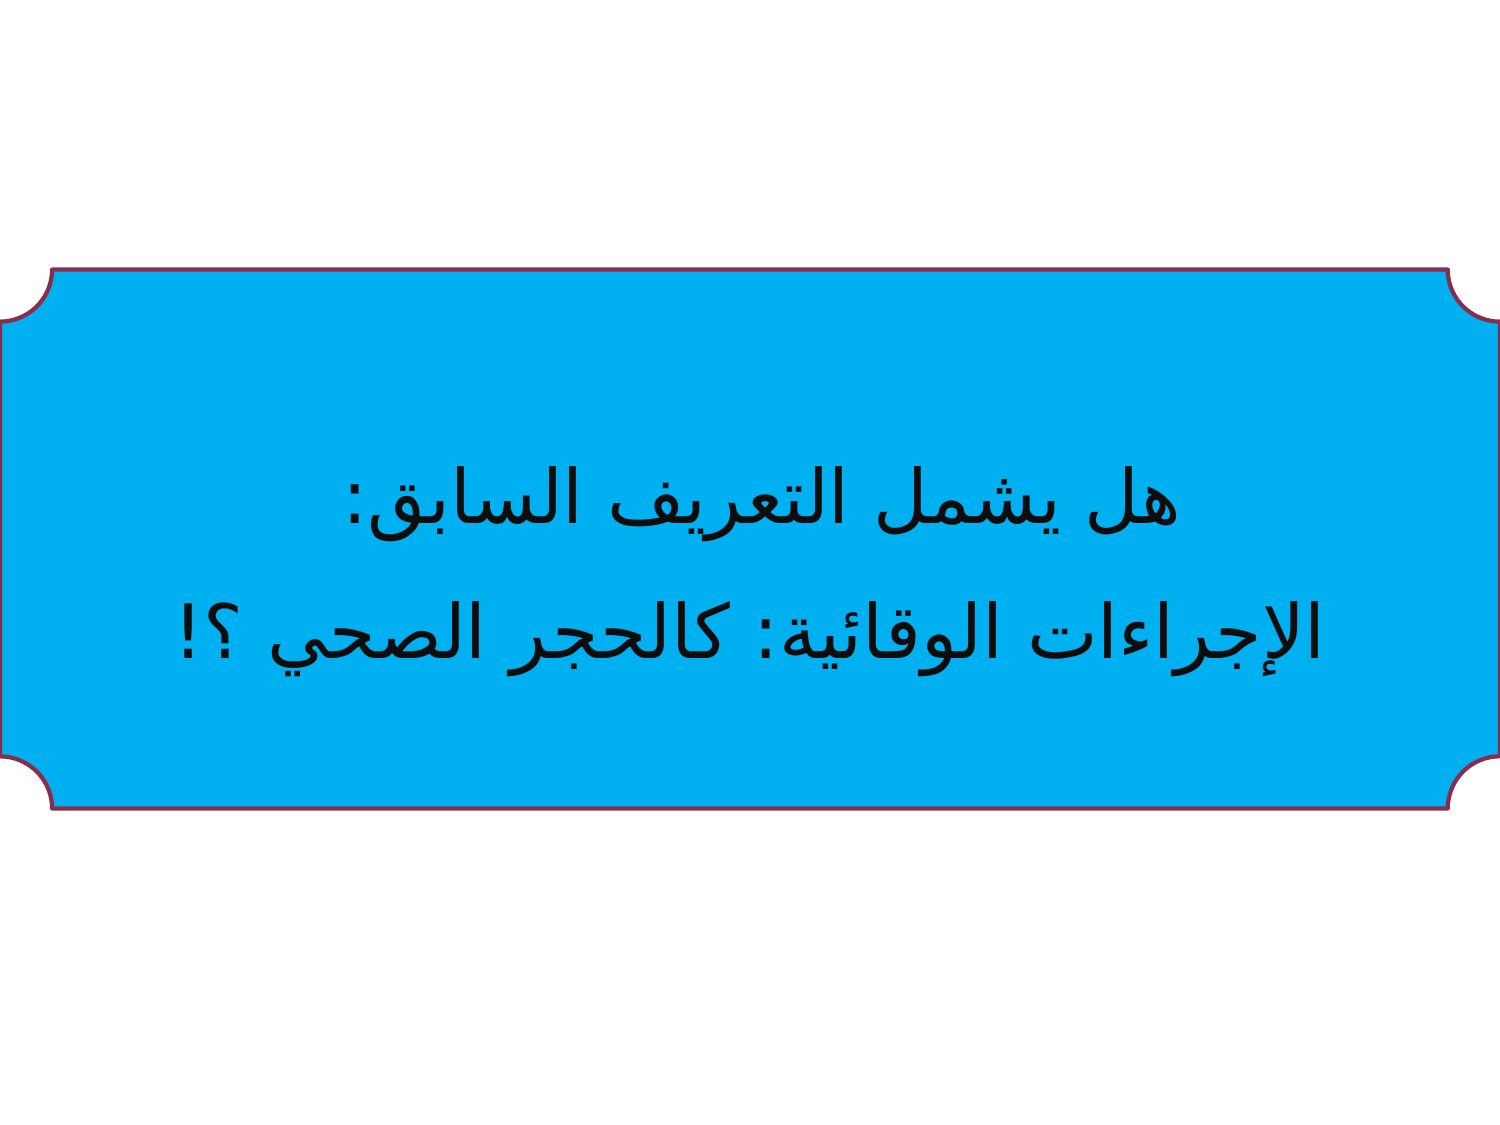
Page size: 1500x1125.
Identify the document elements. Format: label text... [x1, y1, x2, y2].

text_box هل يشمل التعريف السابق: الإجراءات الوقائية: كالحجر الصحي ؟! [0, 267, 1500, 811]
